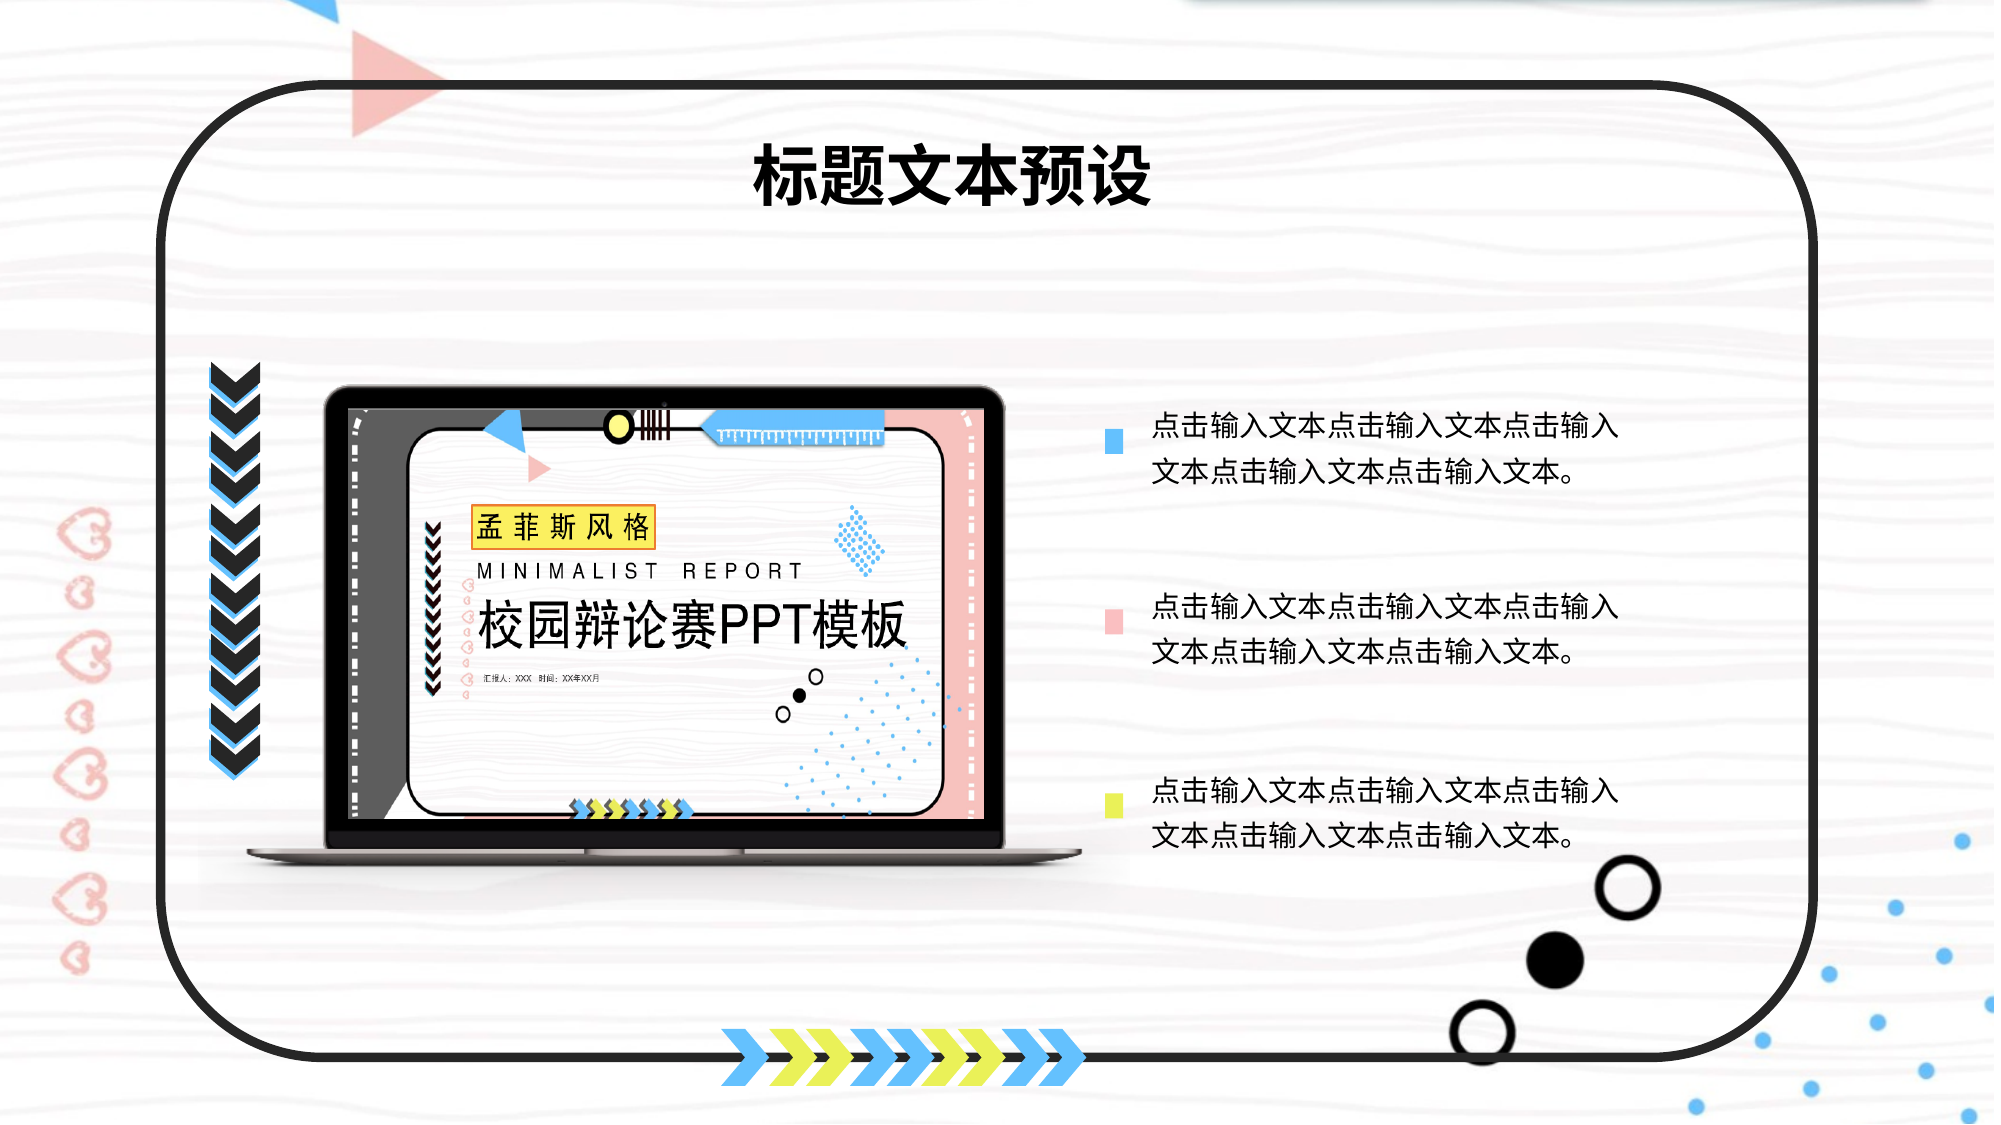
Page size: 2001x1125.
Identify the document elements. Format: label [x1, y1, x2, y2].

picture [0, 0, 1994, 1125]
text_box [1105, 389, 1652, 857]
text_box [720, 1028, 1087, 1086]
text_box [159, 83, 430, 1059]
text_box [1556, 83, 1815, 1059]
